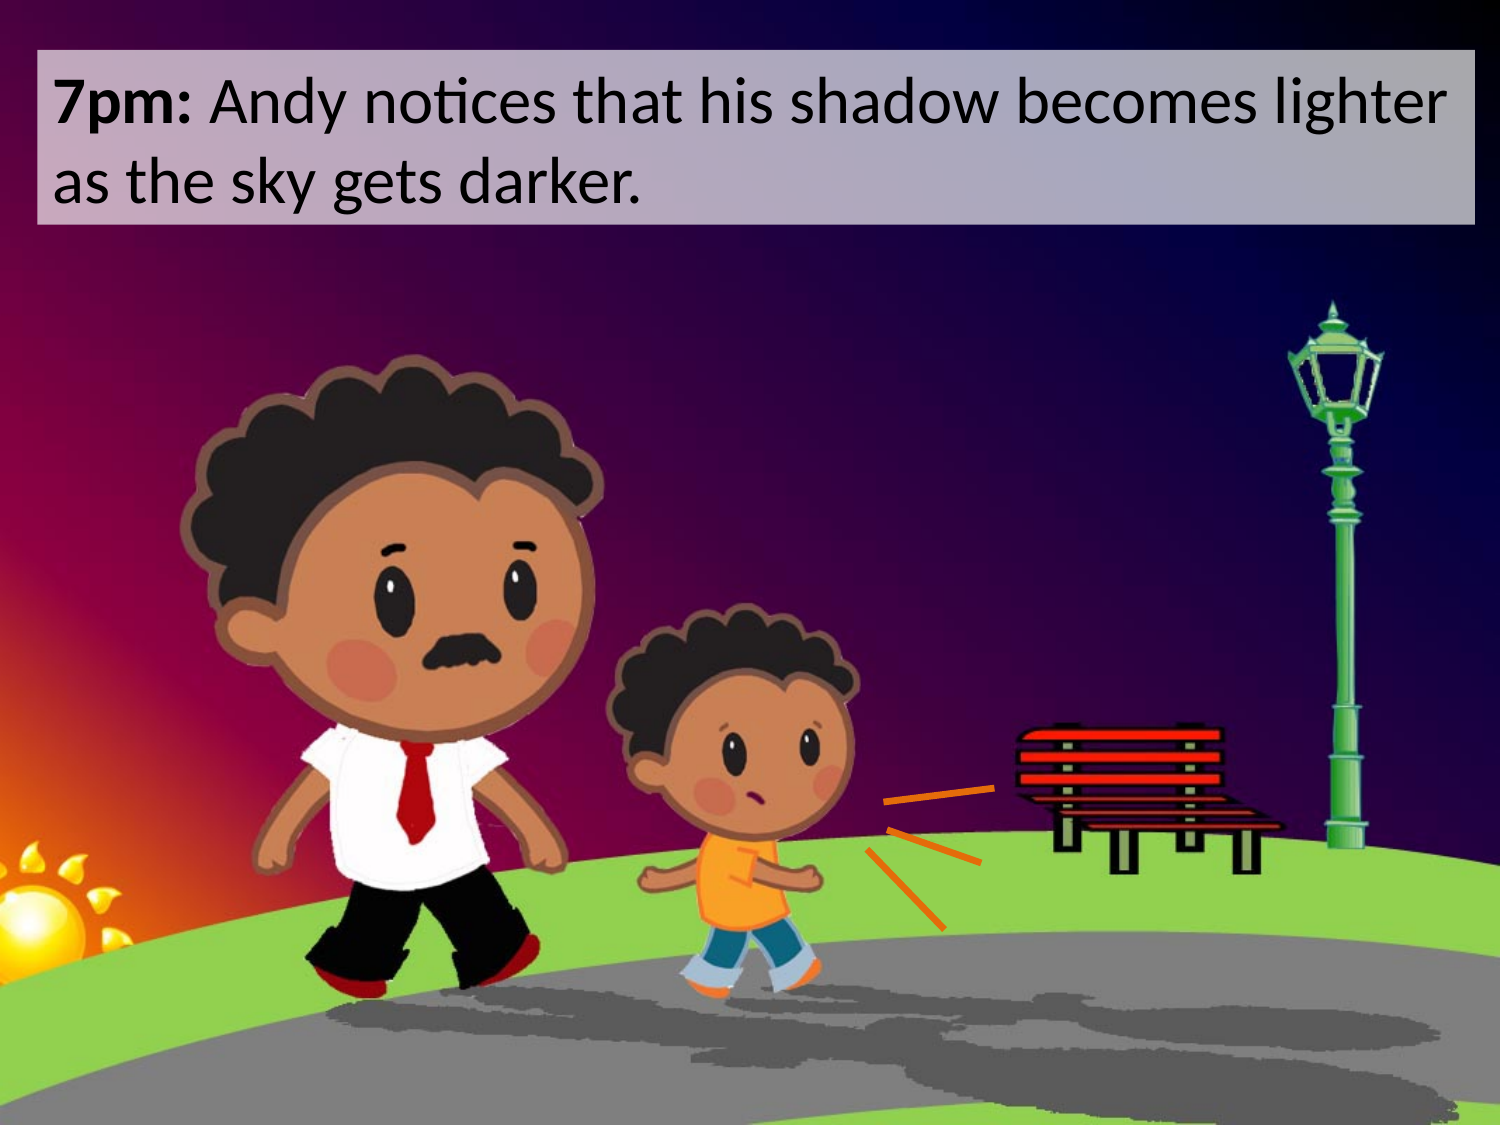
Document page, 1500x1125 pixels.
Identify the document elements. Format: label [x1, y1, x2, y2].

text_box [871, 768, 985, 920]
picture [0, 0, 1500, 1125]
